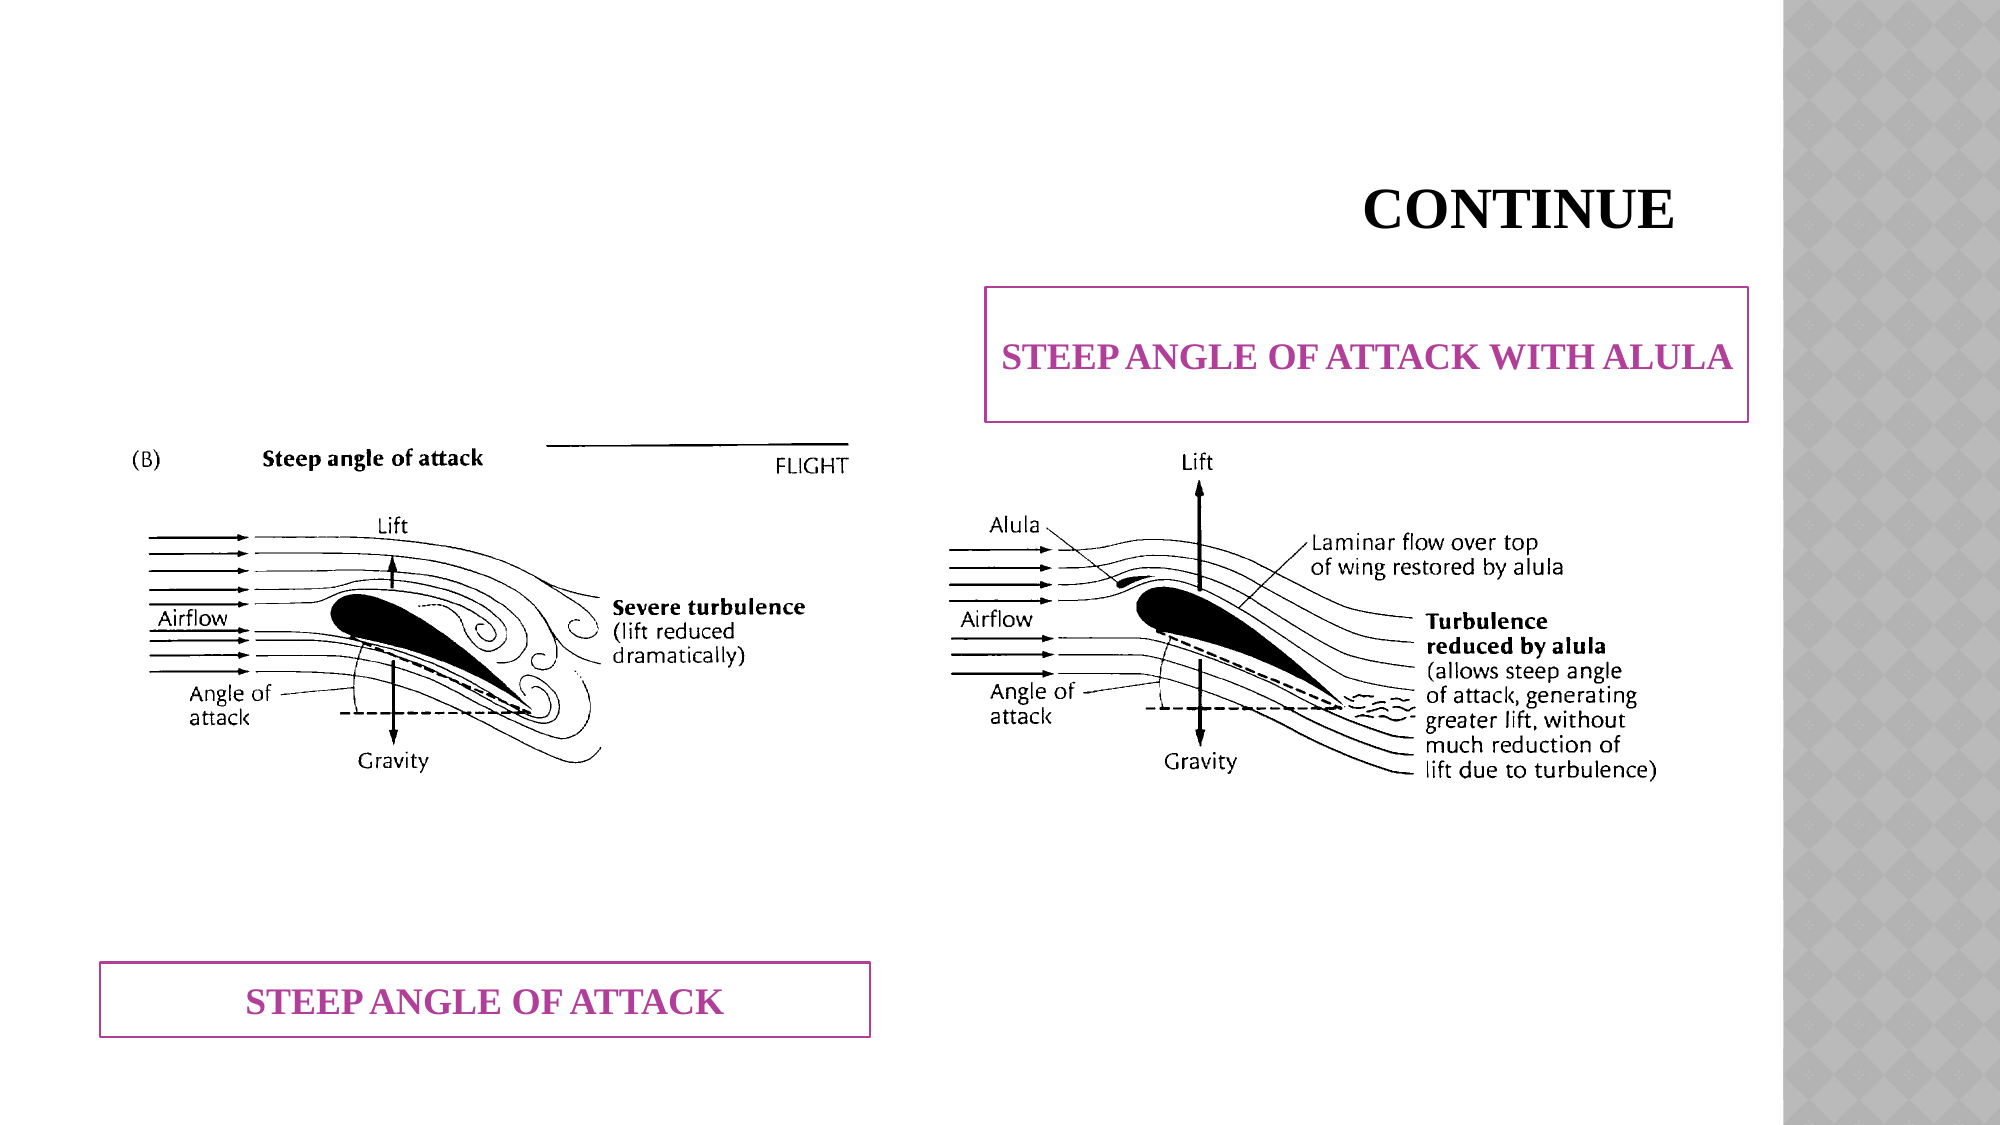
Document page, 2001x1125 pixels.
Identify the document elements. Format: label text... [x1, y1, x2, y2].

list STEEP ANGLE OF ATTACK WITH ALULA [984, 286, 1749, 423]
list STEEP ANGLE OF ATTACK [99, 961, 871, 1038]
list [99, 443, 871, 793]
title CONTINUE [99, 52, 1684, 240]
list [913, 438, 1685, 798]
